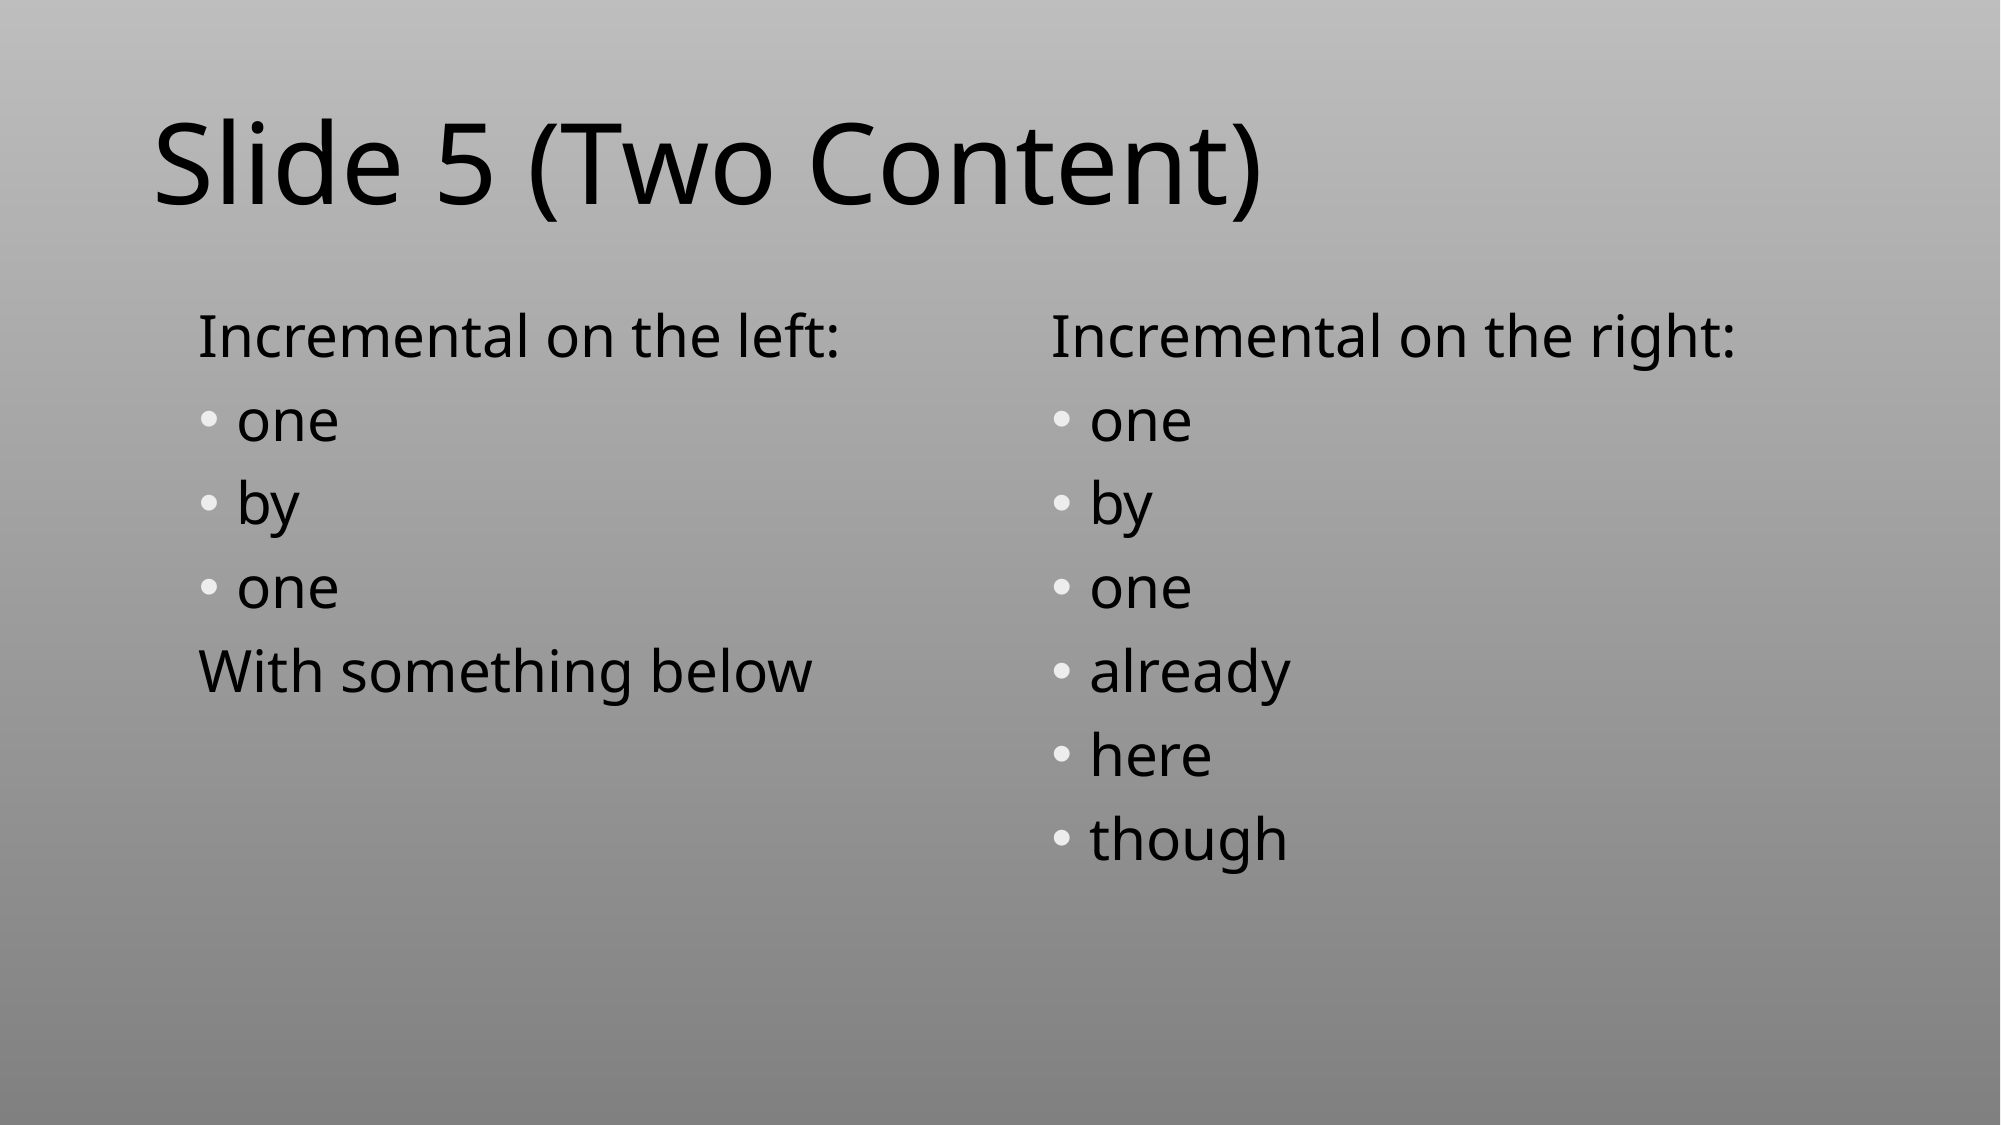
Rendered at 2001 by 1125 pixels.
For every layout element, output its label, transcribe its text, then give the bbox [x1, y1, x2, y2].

title Slide 5 (Two Content) [137, 59, 1863, 278]
list Incremental on the left: one by one With something below [183, 299, 1009, 1014]
list Incremental on the right: one by one already here though [1036, 299, 1863, 1014]
picture [0, 0, 2001, 1125]
